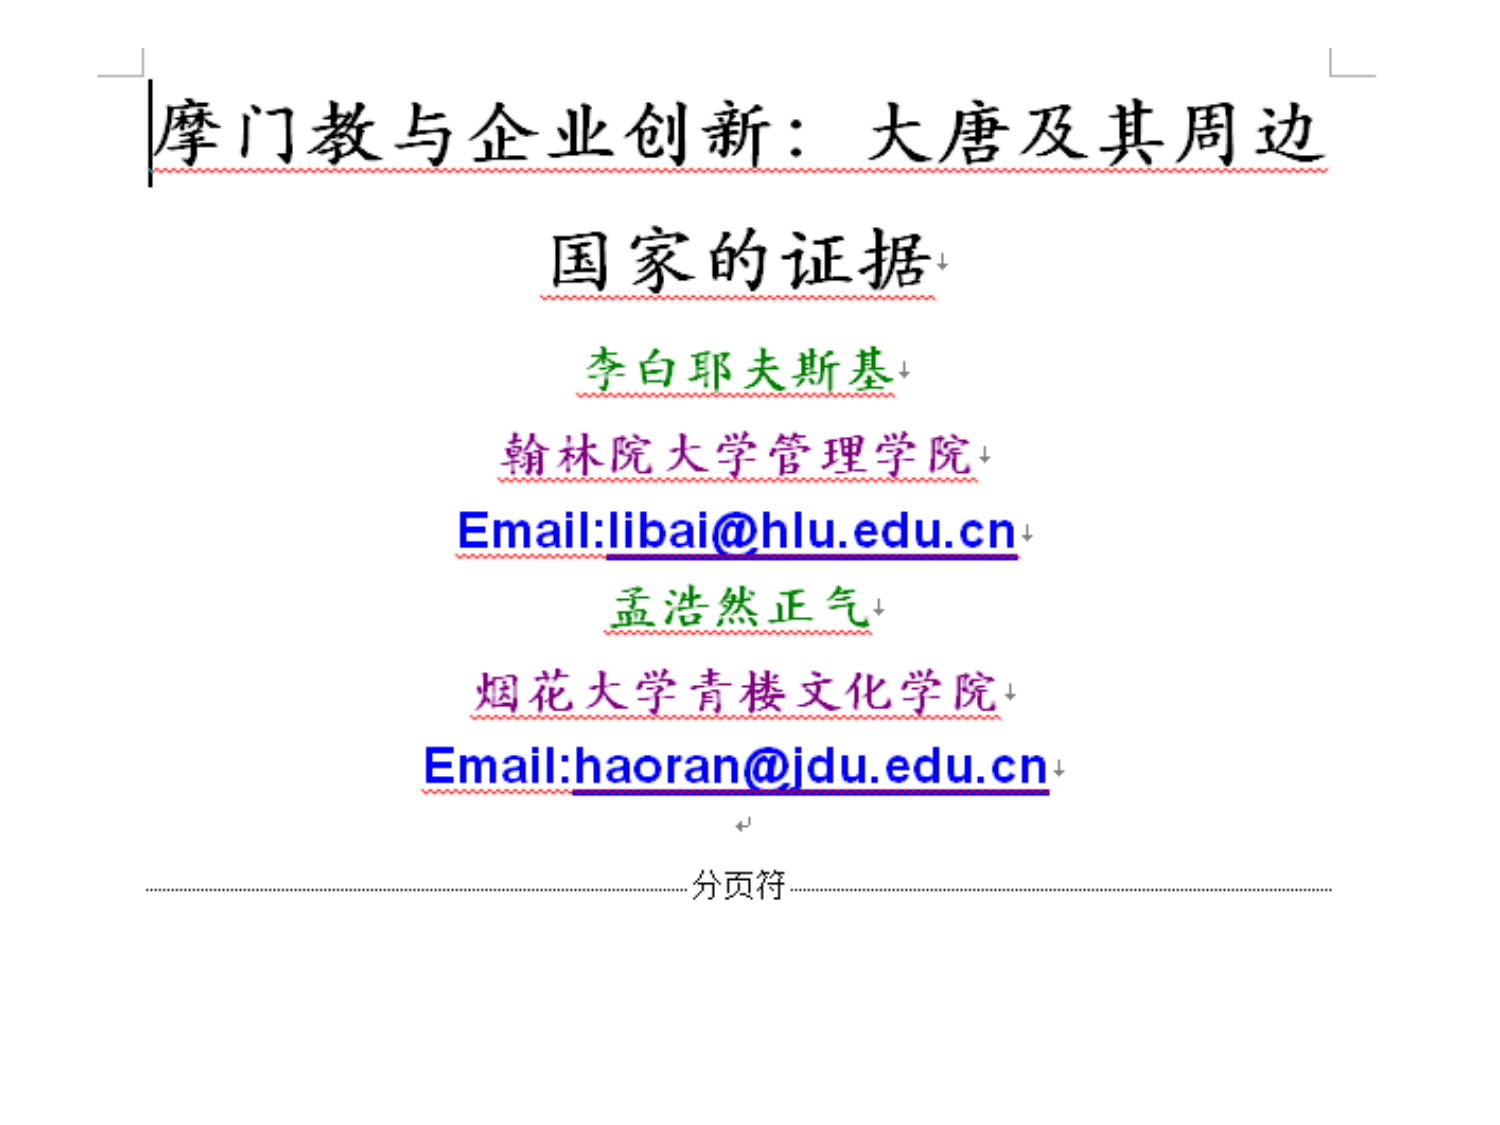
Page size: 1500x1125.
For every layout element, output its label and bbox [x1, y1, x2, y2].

picture [64, 48, 1436, 1077]
